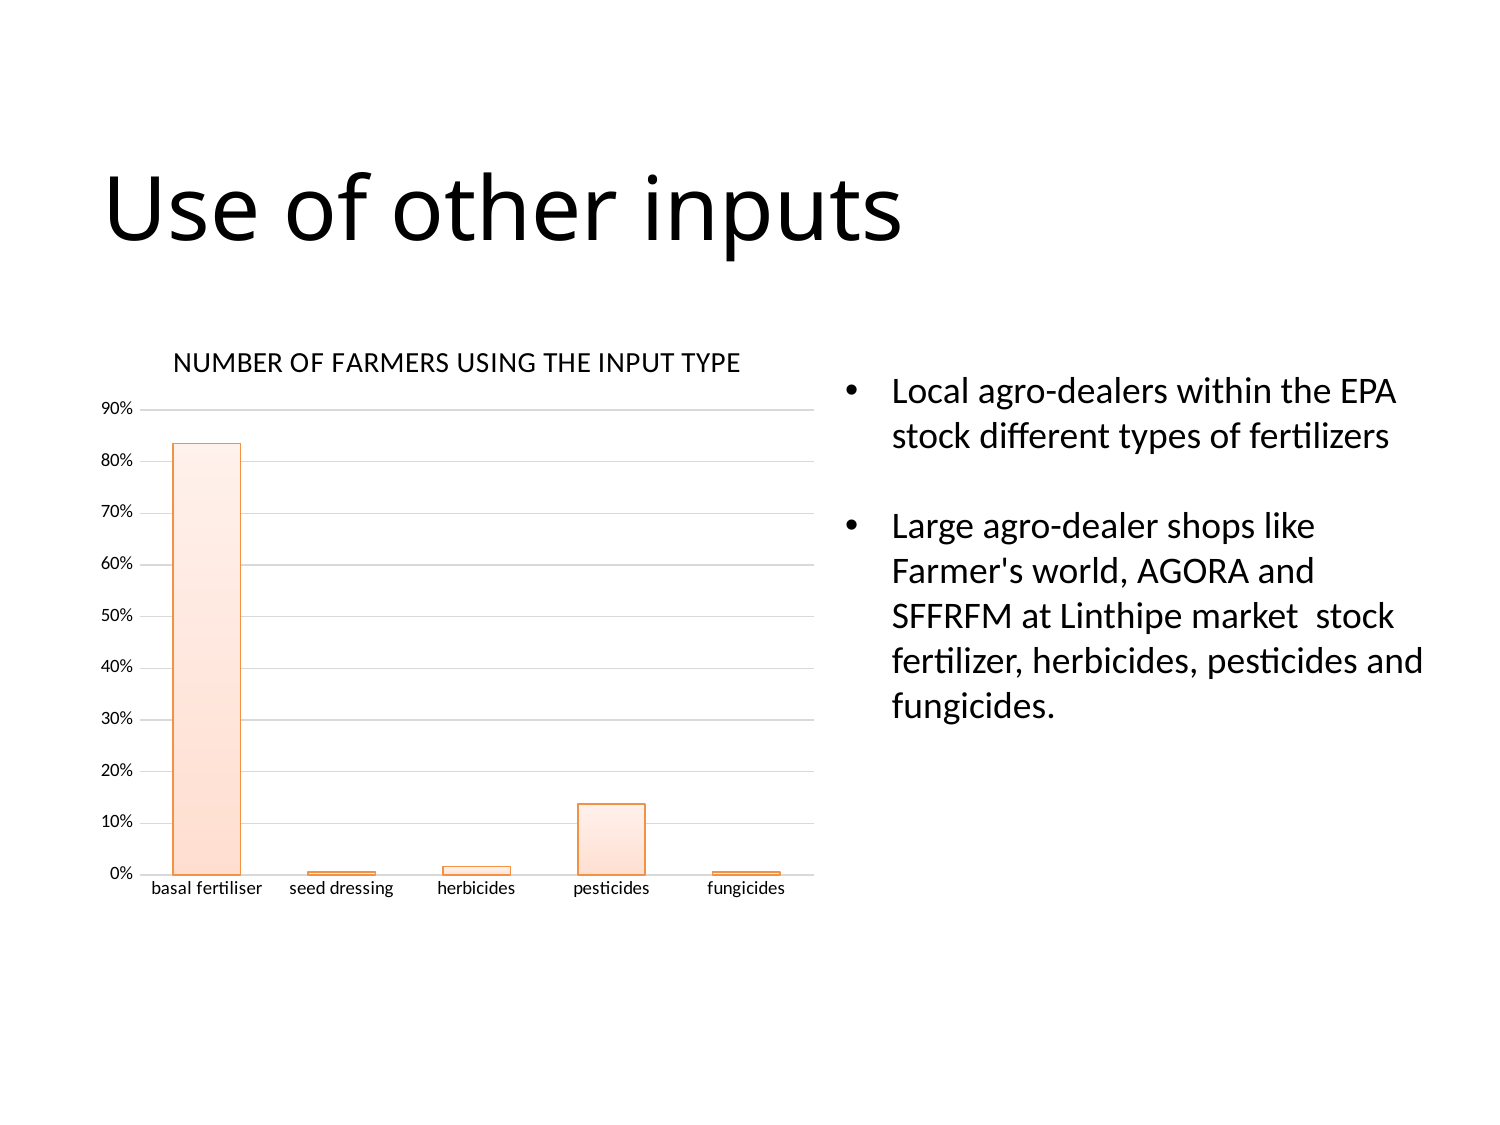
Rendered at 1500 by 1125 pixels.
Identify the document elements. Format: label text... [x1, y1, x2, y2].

subtitle Use of other inputs [87, 137, 1213, 275]
chart [85, 321, 829, 912]
text_box Local agro-dealers within the EPA stock different types of fertilizers Large agro-dealer shops like Farmer's world, AGORA and SFFRFM at Linthipe market stock fertilizer, herbicides, pesticides and fungicides. [833, 359, 1446, 869]
